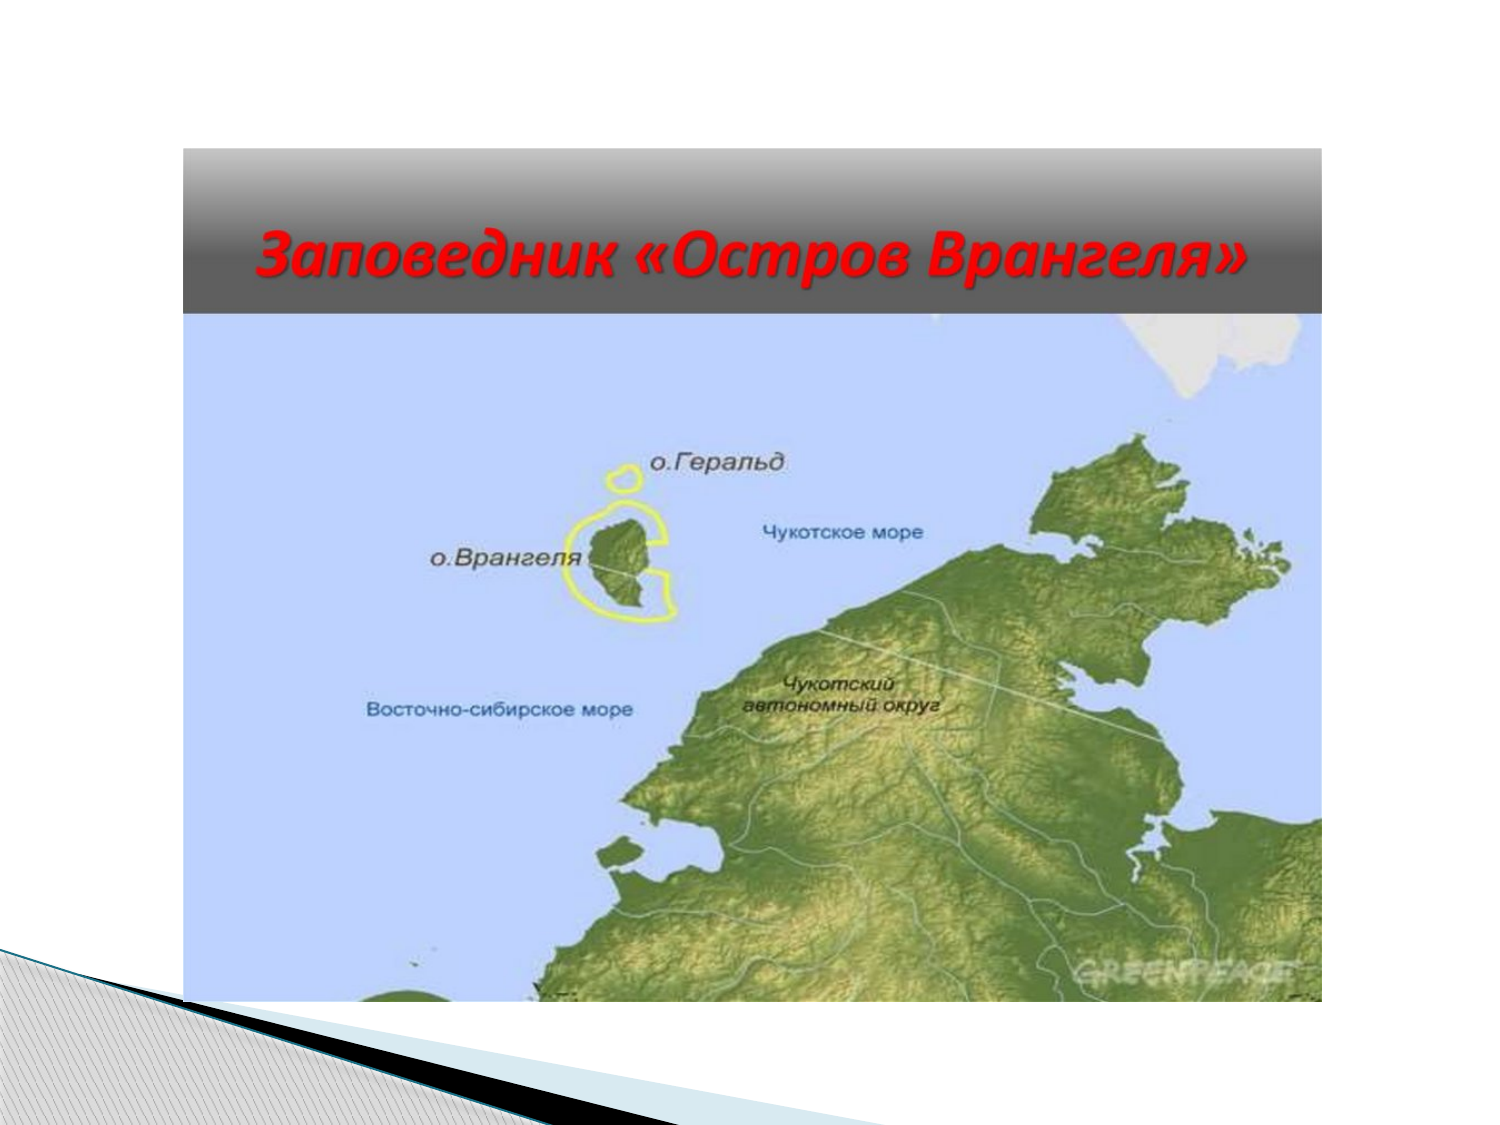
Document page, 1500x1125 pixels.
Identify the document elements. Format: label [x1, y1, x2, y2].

picture [182, 148, 1322, 1002]
